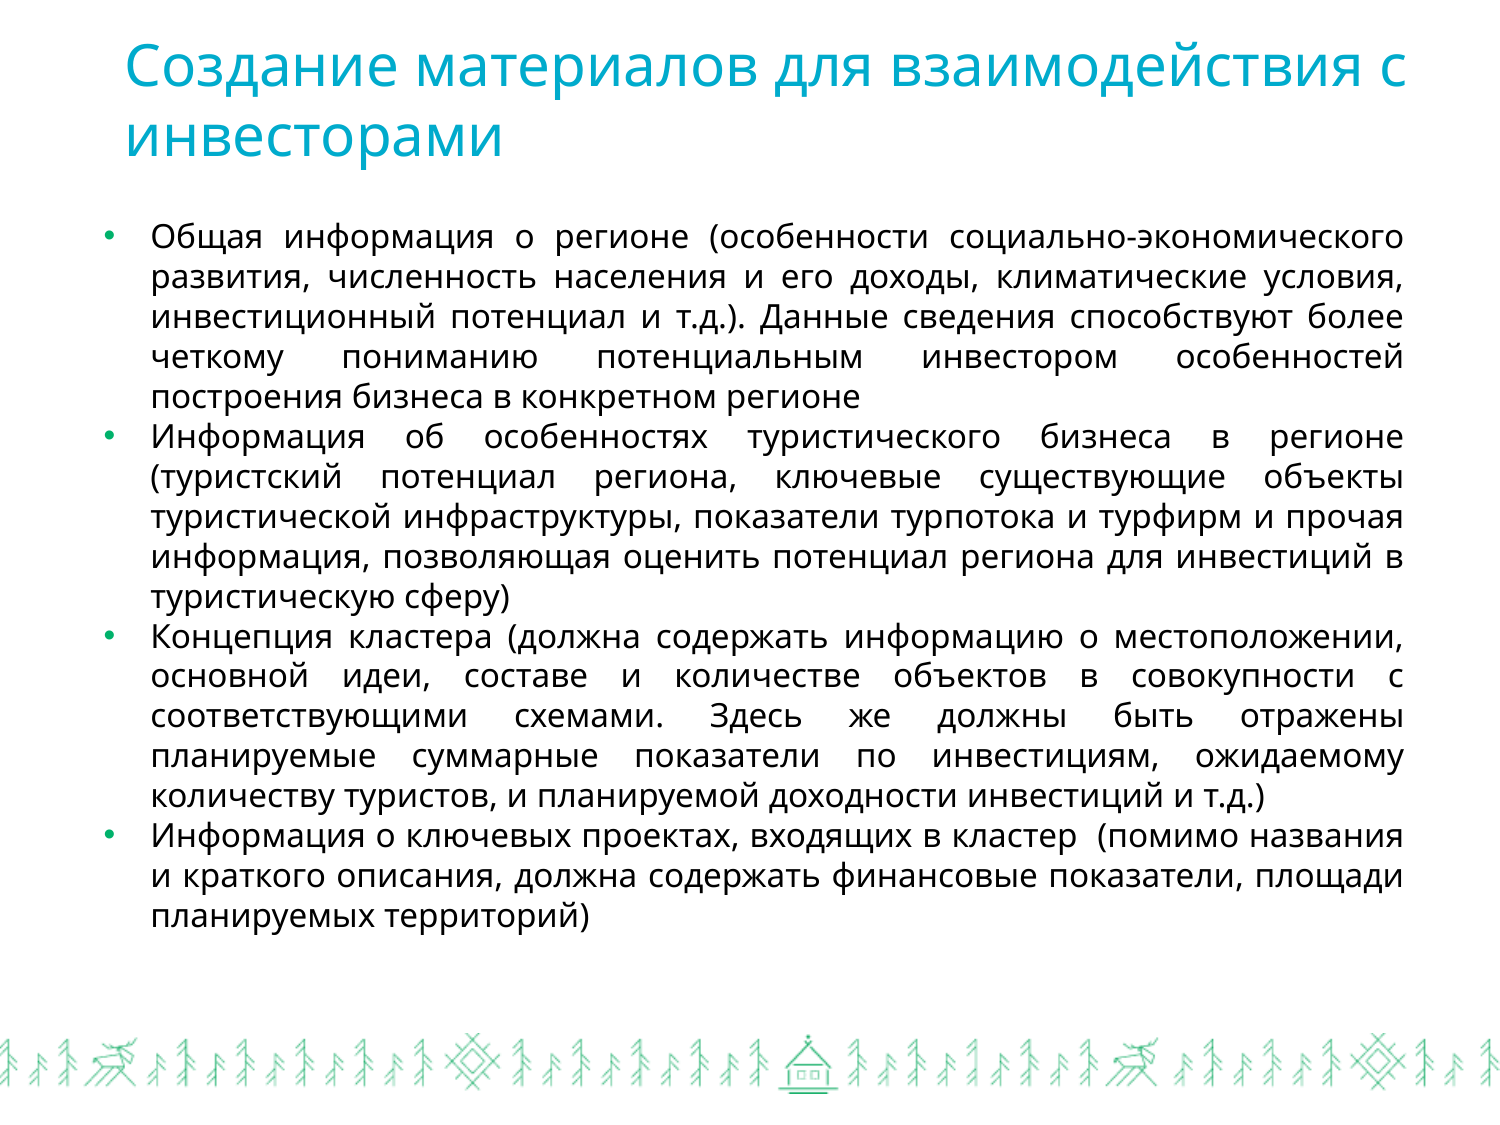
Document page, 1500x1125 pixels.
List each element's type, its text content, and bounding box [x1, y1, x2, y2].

text_box Создание материалов для взаимодействия с инвесторами [109, 20, 1424, 176]
picture [0, 1032, 1500, 1095]
text_box Общая информация о регионе (особенности социально-экономического развития, численность населения и его доходы, климатические условия, инвестиционный потенциал и т.д.). Данные сведения способствуют более четкому пониманию потенциальным инвестором особенностей построения бизнеса в конкретном регионе Информация об особенностях туристического бизнеса в регионе (туристский потенциал региона, ключевые существующие объекты туристической инфраструктуры, показатели турпотока и турфирм и прочая информация, позволяющая оценить потенциал региона для инвестиций в туристическую сферу) Концепция кластера (должна содержать информацию о местоположении, основной идеи, составе и количестве объектов в совокупности с соответствующими схемами. Здесь же должны быть отражены планируемые суммарные показатели по инвестициям, ожидаемому количеству туристов, и планируемой доходности инвестиций и т.д.) Информация о ключевых проектах, входящих в кластер (помимо названия и краткого описания, должна содержать финансовые показатели, площади планируемых территорий) [88, 208, 1421, 942]
